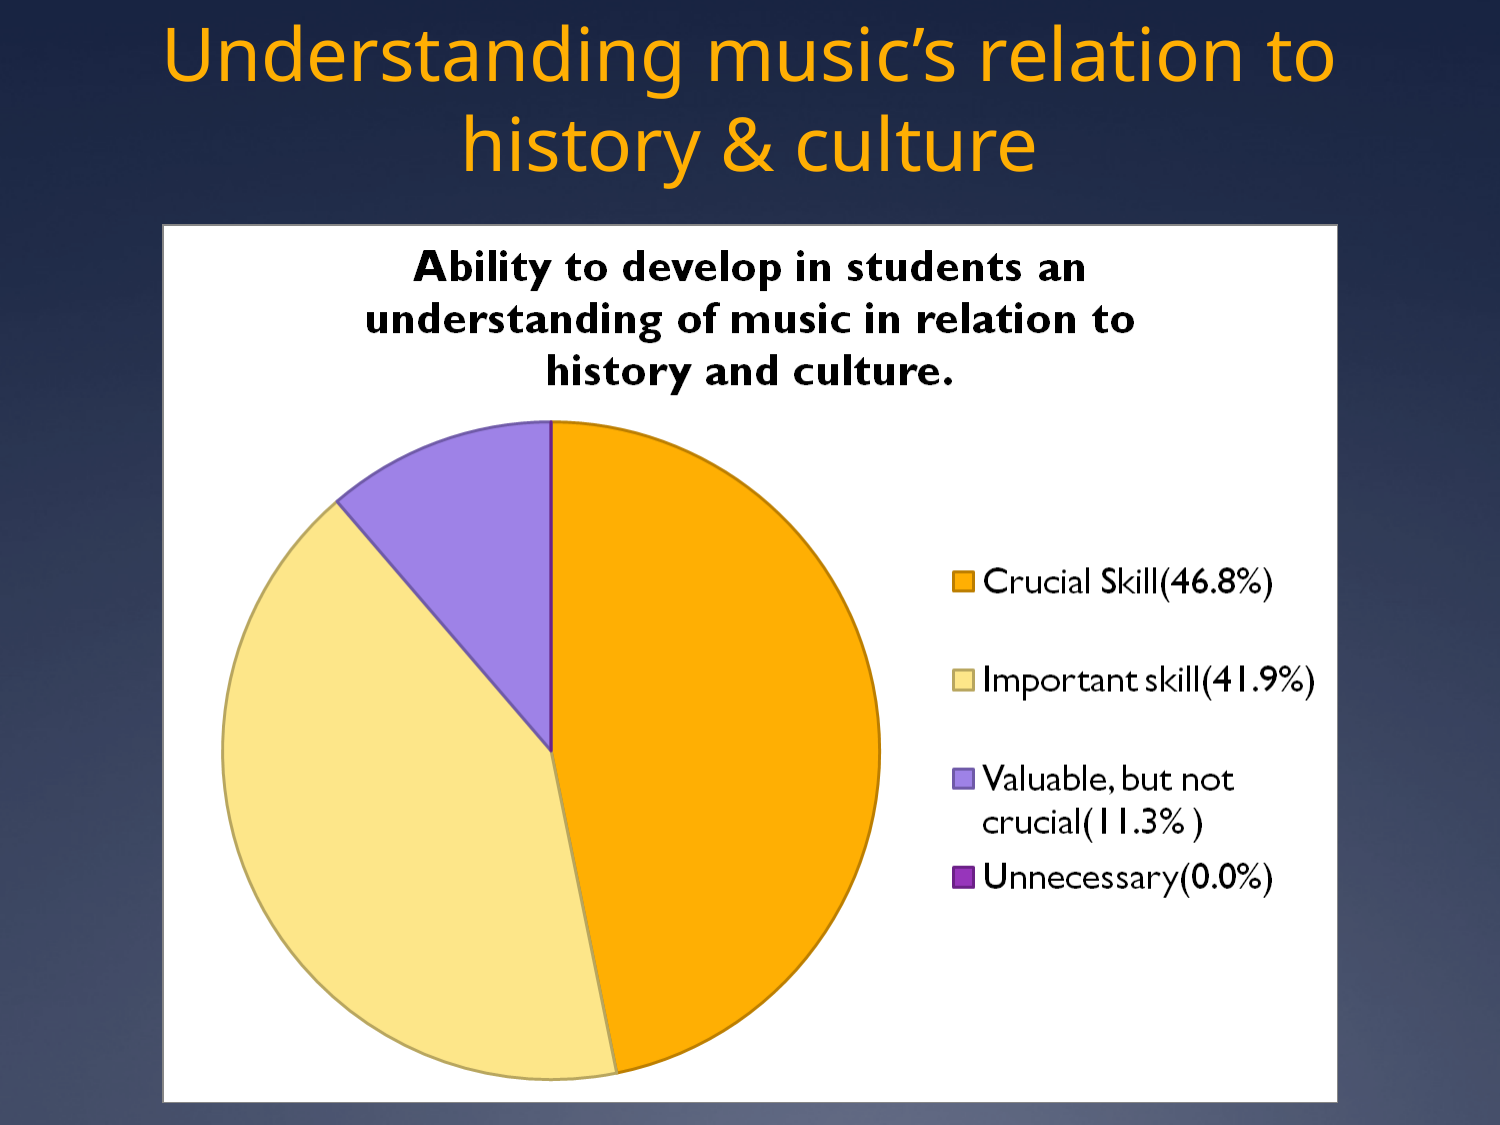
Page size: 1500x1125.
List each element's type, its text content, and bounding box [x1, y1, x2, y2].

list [161, 223, 1339, 1104]
title Understanding music’s relation to history & culture [100, 0, 1400, 196]
